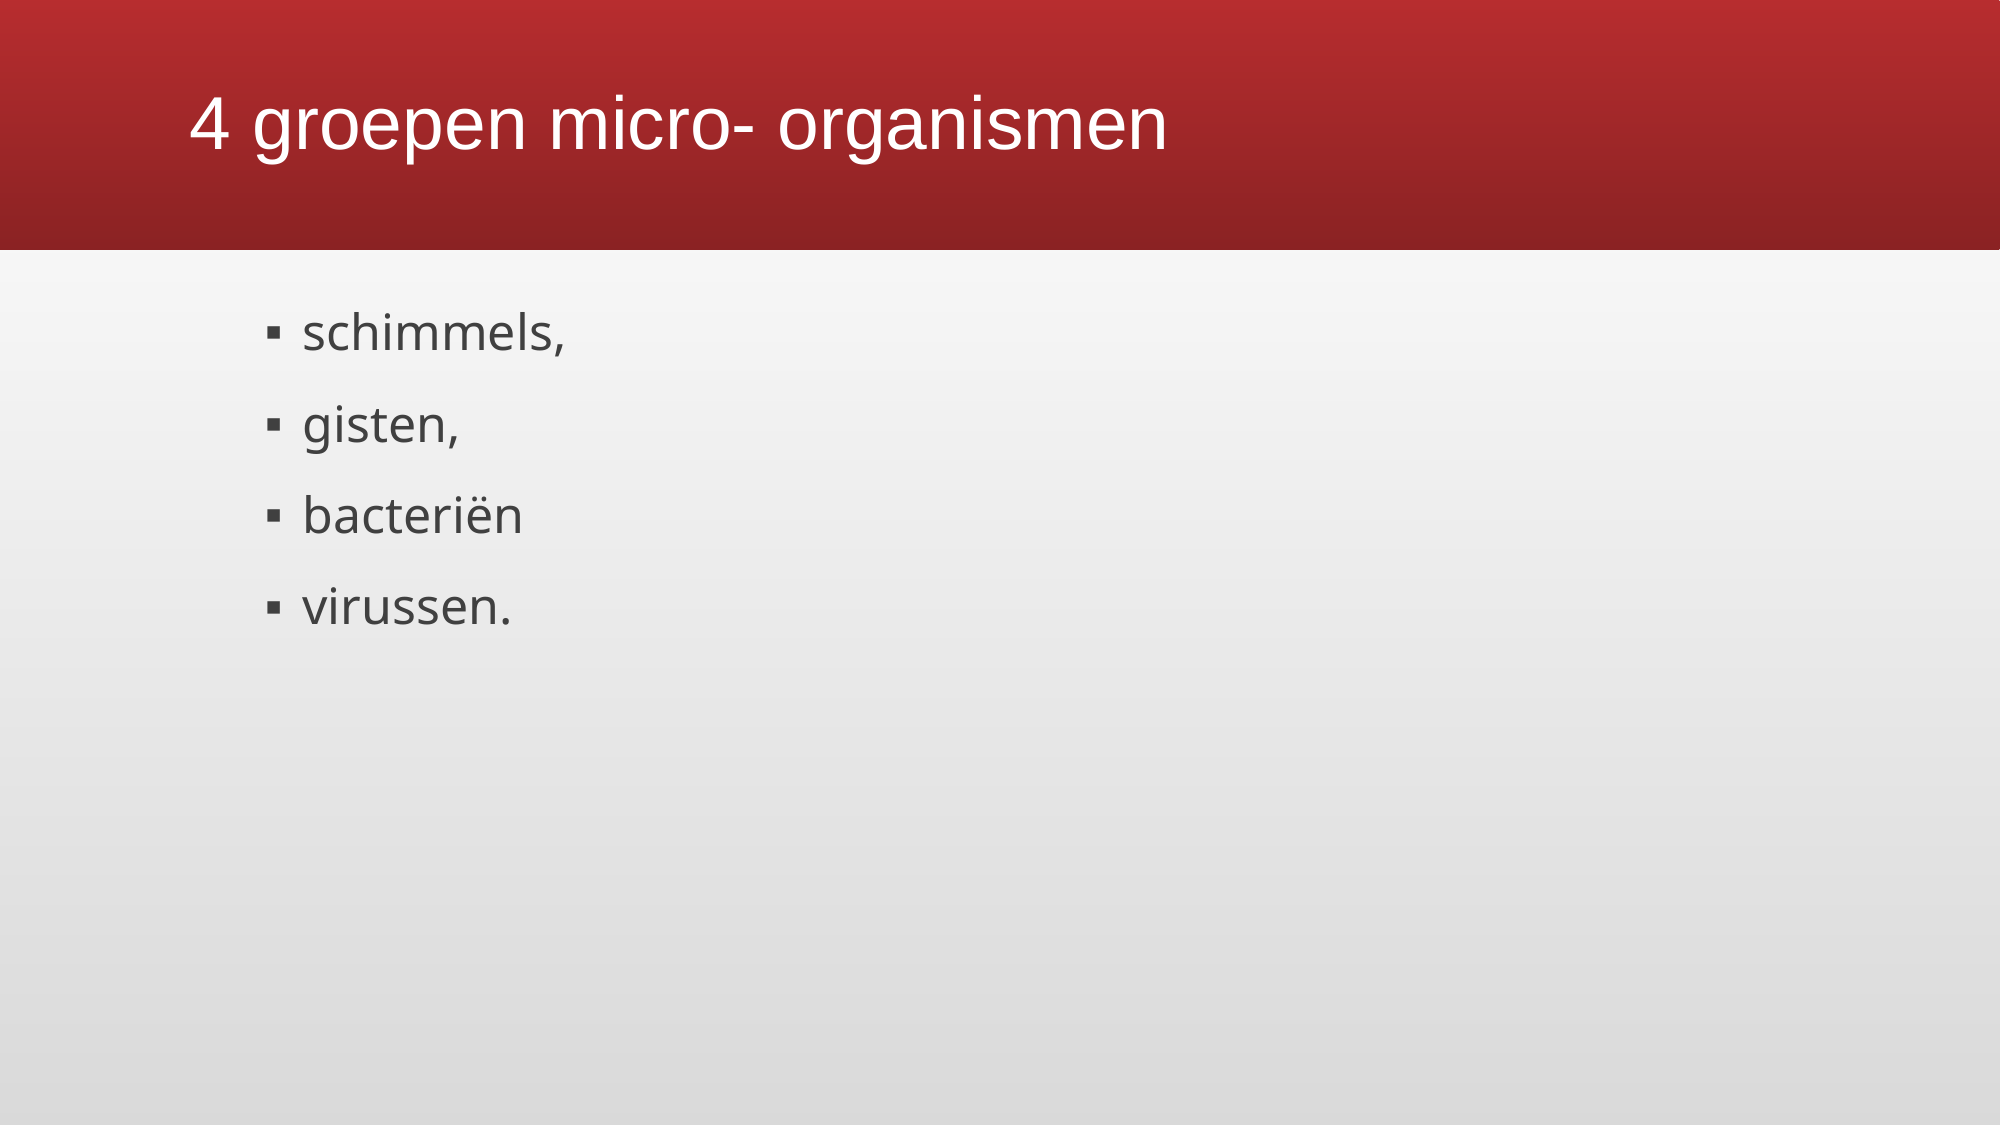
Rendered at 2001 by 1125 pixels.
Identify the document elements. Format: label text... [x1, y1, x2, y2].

title 4 groepen micro- organismen [174, 16, 1825, 234]
list schimmels, gisten, bacteriën virussen. [249, 299, 1750, 1050]
